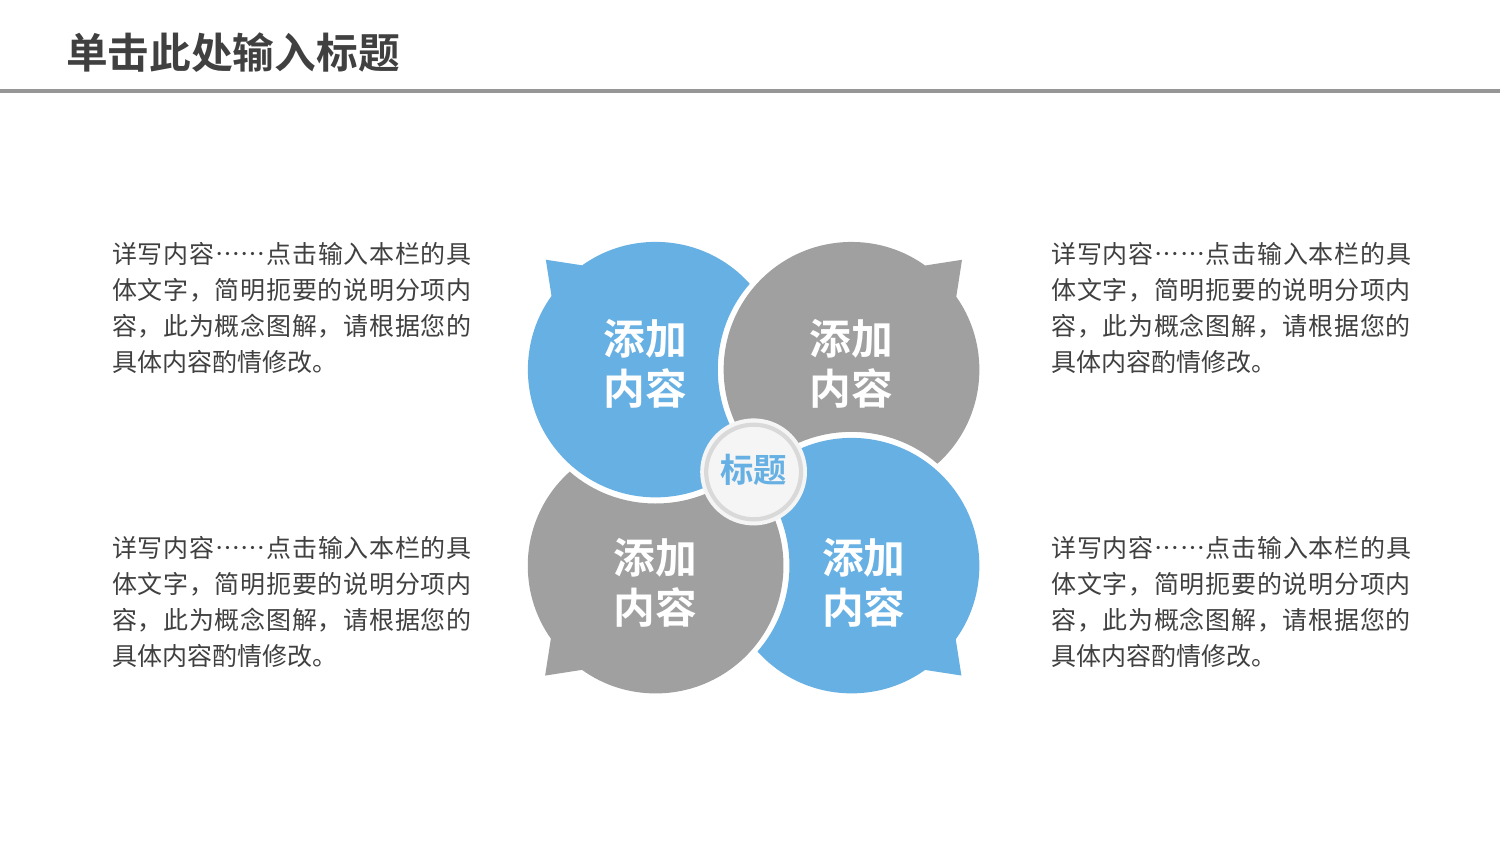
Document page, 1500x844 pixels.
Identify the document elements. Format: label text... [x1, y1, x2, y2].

text_box 详写内容……点击输入本栏的具体文字，简明扼要的说明分项内容，此为概念图解，请根据您的具体内容酌情修改。 [1051, 527, 1412, 671]
text_box 详写内容……点击输入本栏的具体文字，简明扼要的说明分项内容，此为概念图解，请根据您的具体内容酌情修改。 [112, 232, 472, 377]
text_box 详写内容……点击输入本栏的具体文字，简明扼要的说明分项内容，此为概念图解，请根据您的具体内容酌情修改。 [112, 527, 472, 671]
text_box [527, 241, 980, 694]
text_box 单击此处输入标题 [51, 9, 443, 85]
text_box 详写内容……点击输入本栏的具体文字，简明扼要的说明分项内容，此为概念图解，请根据您的具体内容酌情修改。 [1051, 232, 1412, 377]
